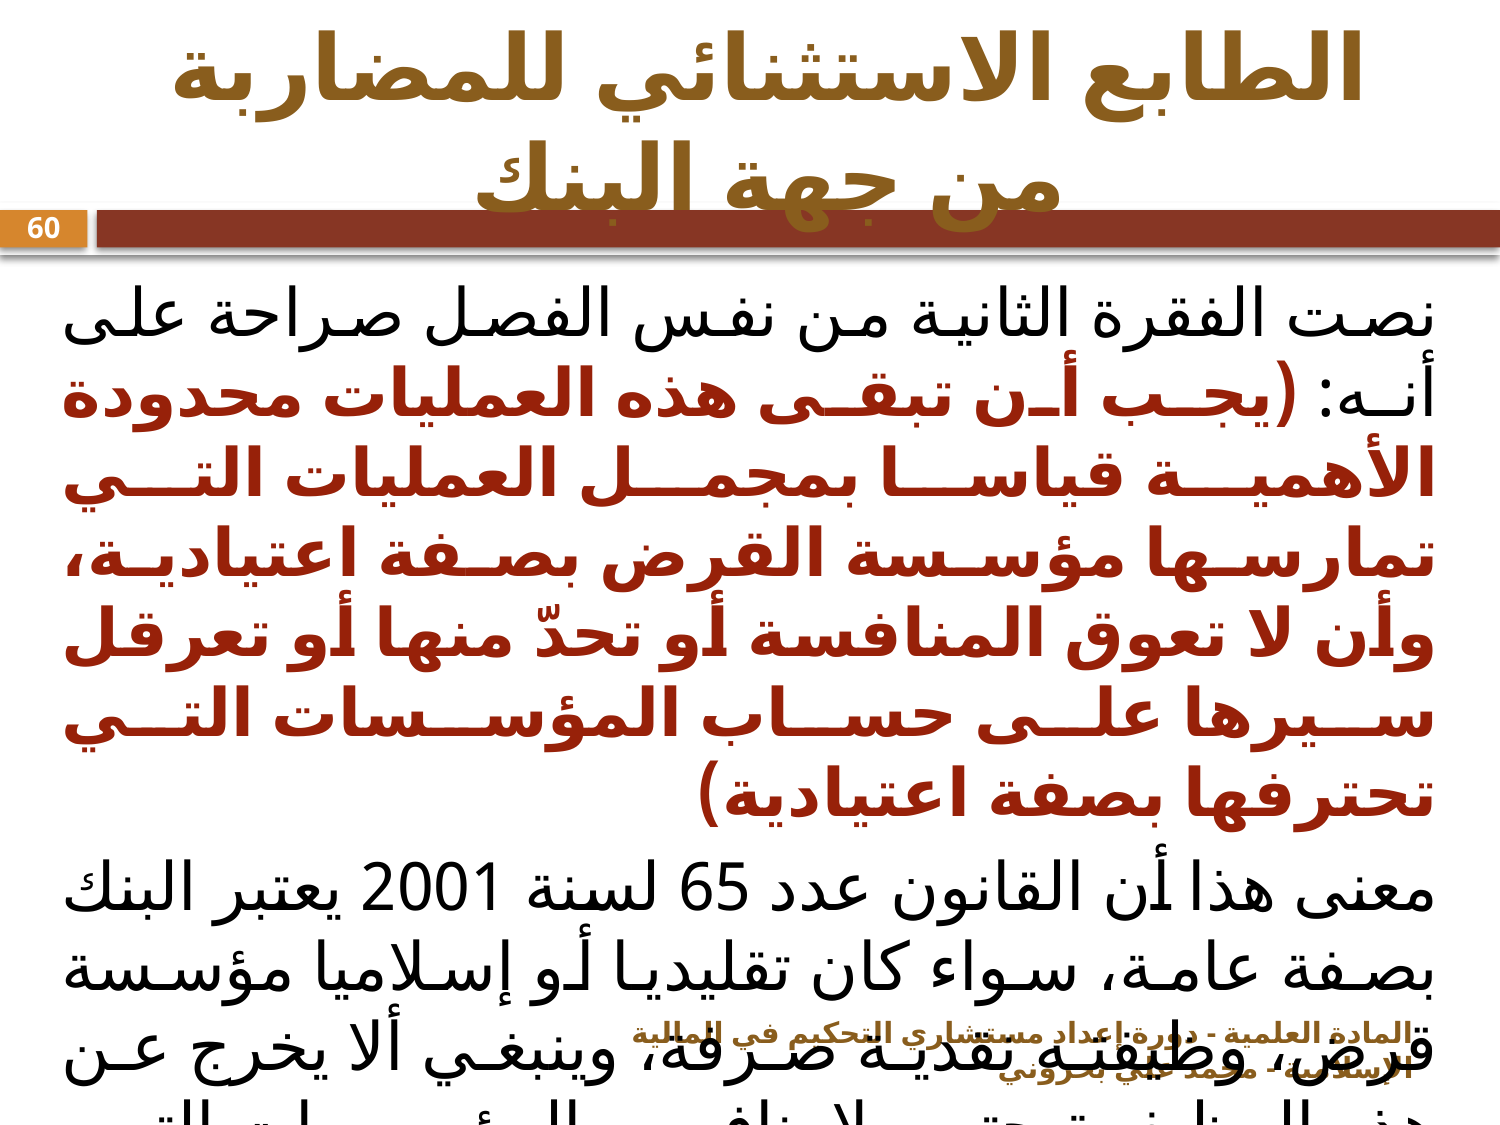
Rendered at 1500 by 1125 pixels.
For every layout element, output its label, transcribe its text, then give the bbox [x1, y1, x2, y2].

title الطابع الاستثنائي للمضاربة من جهة البنك [100, 37, 1438, 200]
list نصت الفقرة الثانية من نفس الفصل صراحة على أنه: (يجب أن تبقى هذه العمليات محدودة الأهمية قياسا بمجمل العمليات التي تمارسها مؤسسة القرض بصفة اعتيادية، وأن لا تعوق المنافسة أو تحدّ منها أو تعرقل سيرها على حساب المؤسسات التي تحترفها بصفة اعتيادية) معنى هذا أن القانون عدد 65 لسنة 2001 يعتبر البنك بصفة عامة، سواء كان تقليديا أو إسلاميا مؤسسة قرض، وظيفته نقدية صرفة، وينبغي ألا يخرج عن هذه الوظيفة حتى لا ينافس المؤسسات التي تحترف تلك الأنشطة بصفة اعتيادية. [46, 262, 1454, 1000]
footer المادة العلمية - دورة إعداد مستشاري التحكيم في المالية الإسلامية - محمد علي بحروني [539, 1019, 1429, 1080]
slide_number 60 [0, 208, 88, 249]
